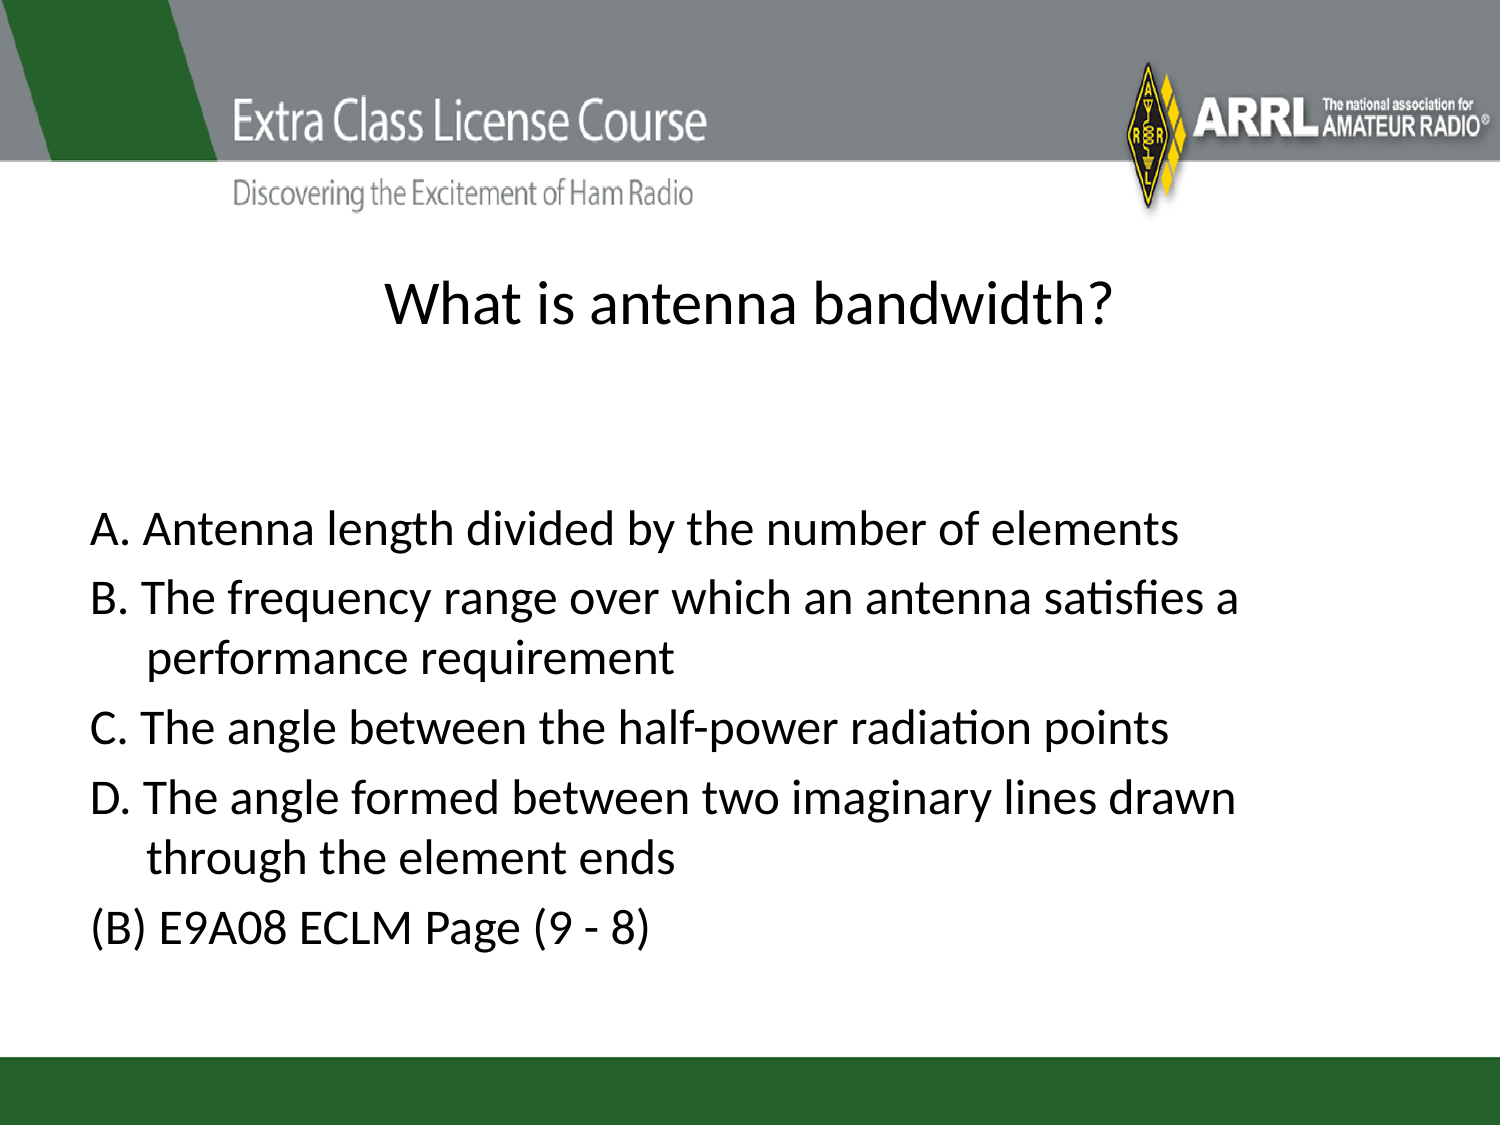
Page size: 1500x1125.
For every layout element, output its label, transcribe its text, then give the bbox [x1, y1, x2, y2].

picture [0, 0, 1500, 1125]
list A. Antenna length divided by the number of elements B. The frequency range over which an antenna satisfies a performance requirement C. The angle between the half-power radiation points D. The angle formed between two imaginary lines drawn through the element ends (B) E9A08 ECLM Page (9 - 8) [75, 487, 1425, 1005]
title What is antenna bandwidth? [75, 254, 1425, 435]
